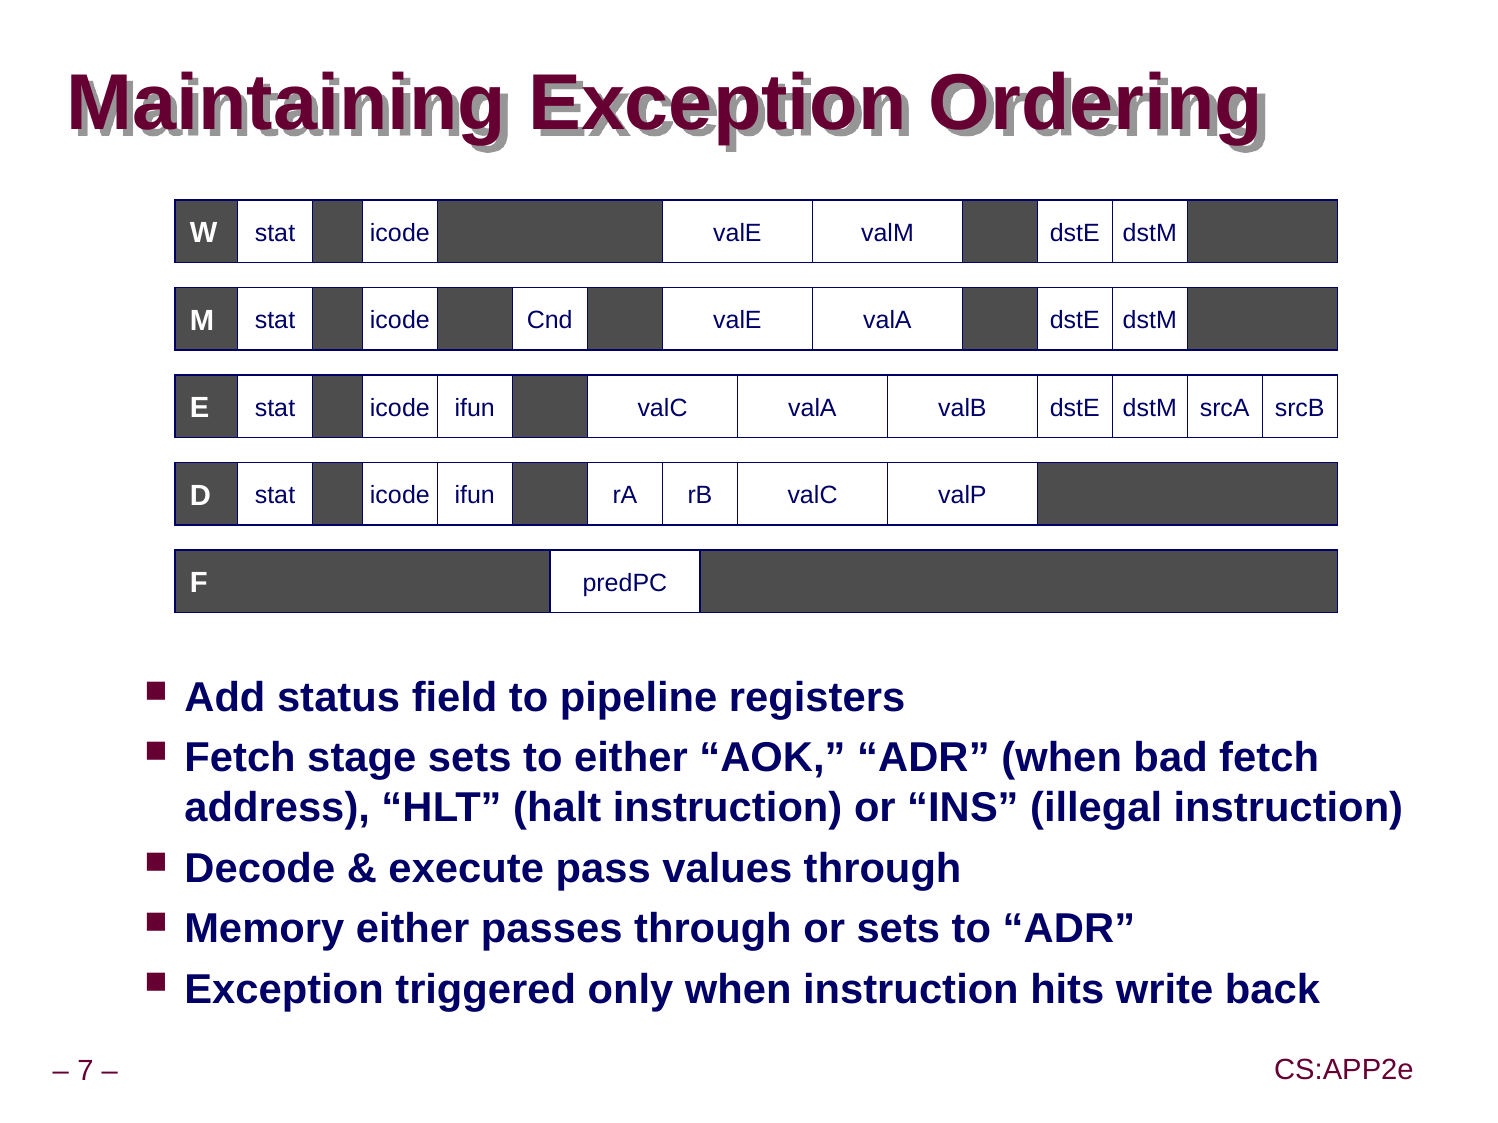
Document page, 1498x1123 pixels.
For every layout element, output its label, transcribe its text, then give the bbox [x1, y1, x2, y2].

list Add status field to pipeline registers Fetch stage sets to either “AOK,” “ADR” (when bad fetch address), “HLT” (halt instruction) or “INS” (illegal instruction) Decode & execute pass values through Memory either passes through or sets to “ADR” Exception triggered only when instruction hits write back [47, 662, 1437, 1006]
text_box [174, 374, 1338, 438]
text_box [174, 549, 1338, 613]
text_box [174, 462, 1338, 526]
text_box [174, 287, 1338, 351]
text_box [174, 199, 1338, 263]
title Maintaining Exception Ordering [66, 40, 1495, 169]
